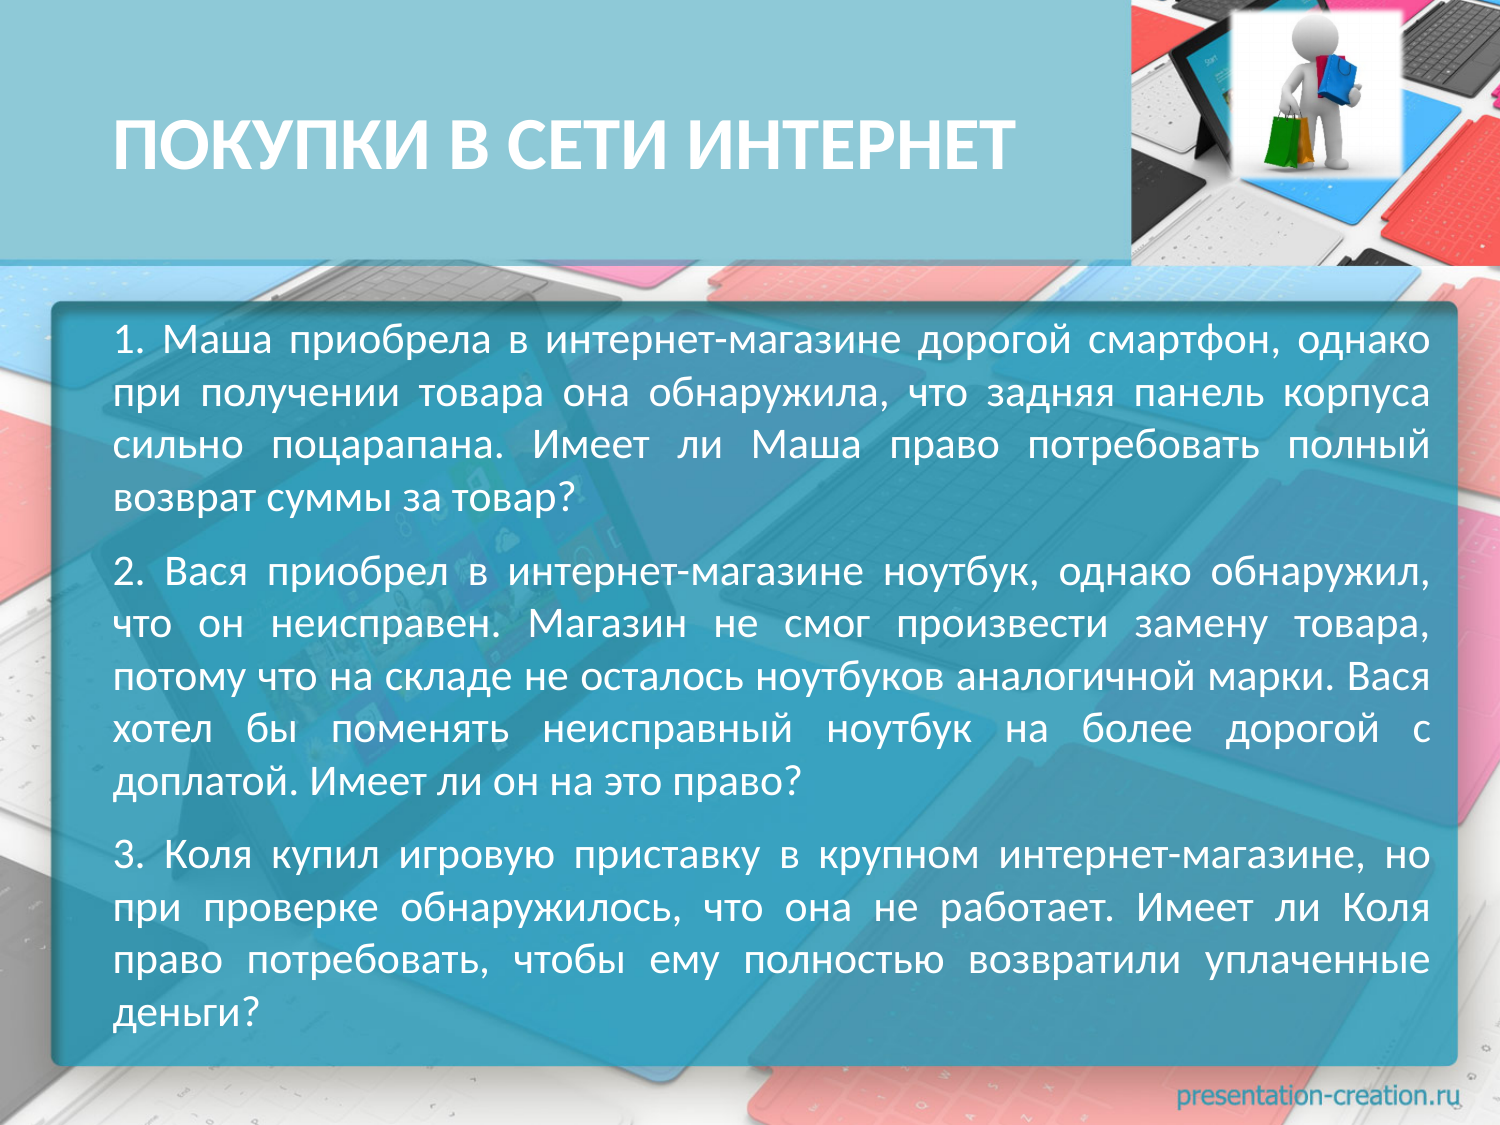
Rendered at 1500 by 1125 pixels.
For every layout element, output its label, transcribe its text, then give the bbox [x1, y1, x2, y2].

picture [0, 0, 1500, 1125]
list 1. Маша приобрела в интернет-магазине дорогой смартфон, однако при получении товара она обнаружила, что задняя панель корпуса сильно поцарапана. Имеет ли Маша право потребовать полный возврат суммы за товар? 2. Вася приобрел в интернет-магазине ноутбук, однако обнаружил, что он неисправен. Магазин не смог произвести замену товара, потому что на складе не осталось ноутбуков аналогичной марки. Вася хотел бы поменять неисправный ноутбук на более дорогой с доплатой. Имеет ли он на это право? 3. Коля купил игровую приставку в крупном интернет-магазине, но при проверке обнаружилось, что она не работает. Имеет ли Коля право потребовать, чтобы ему полностью возвратили уплаченные деньги? [41, 302, 1447, 1059]
title ПОКУПКИ В СЕТИ ИНТЕРНЕТ [73, 59, 1058, 220]
